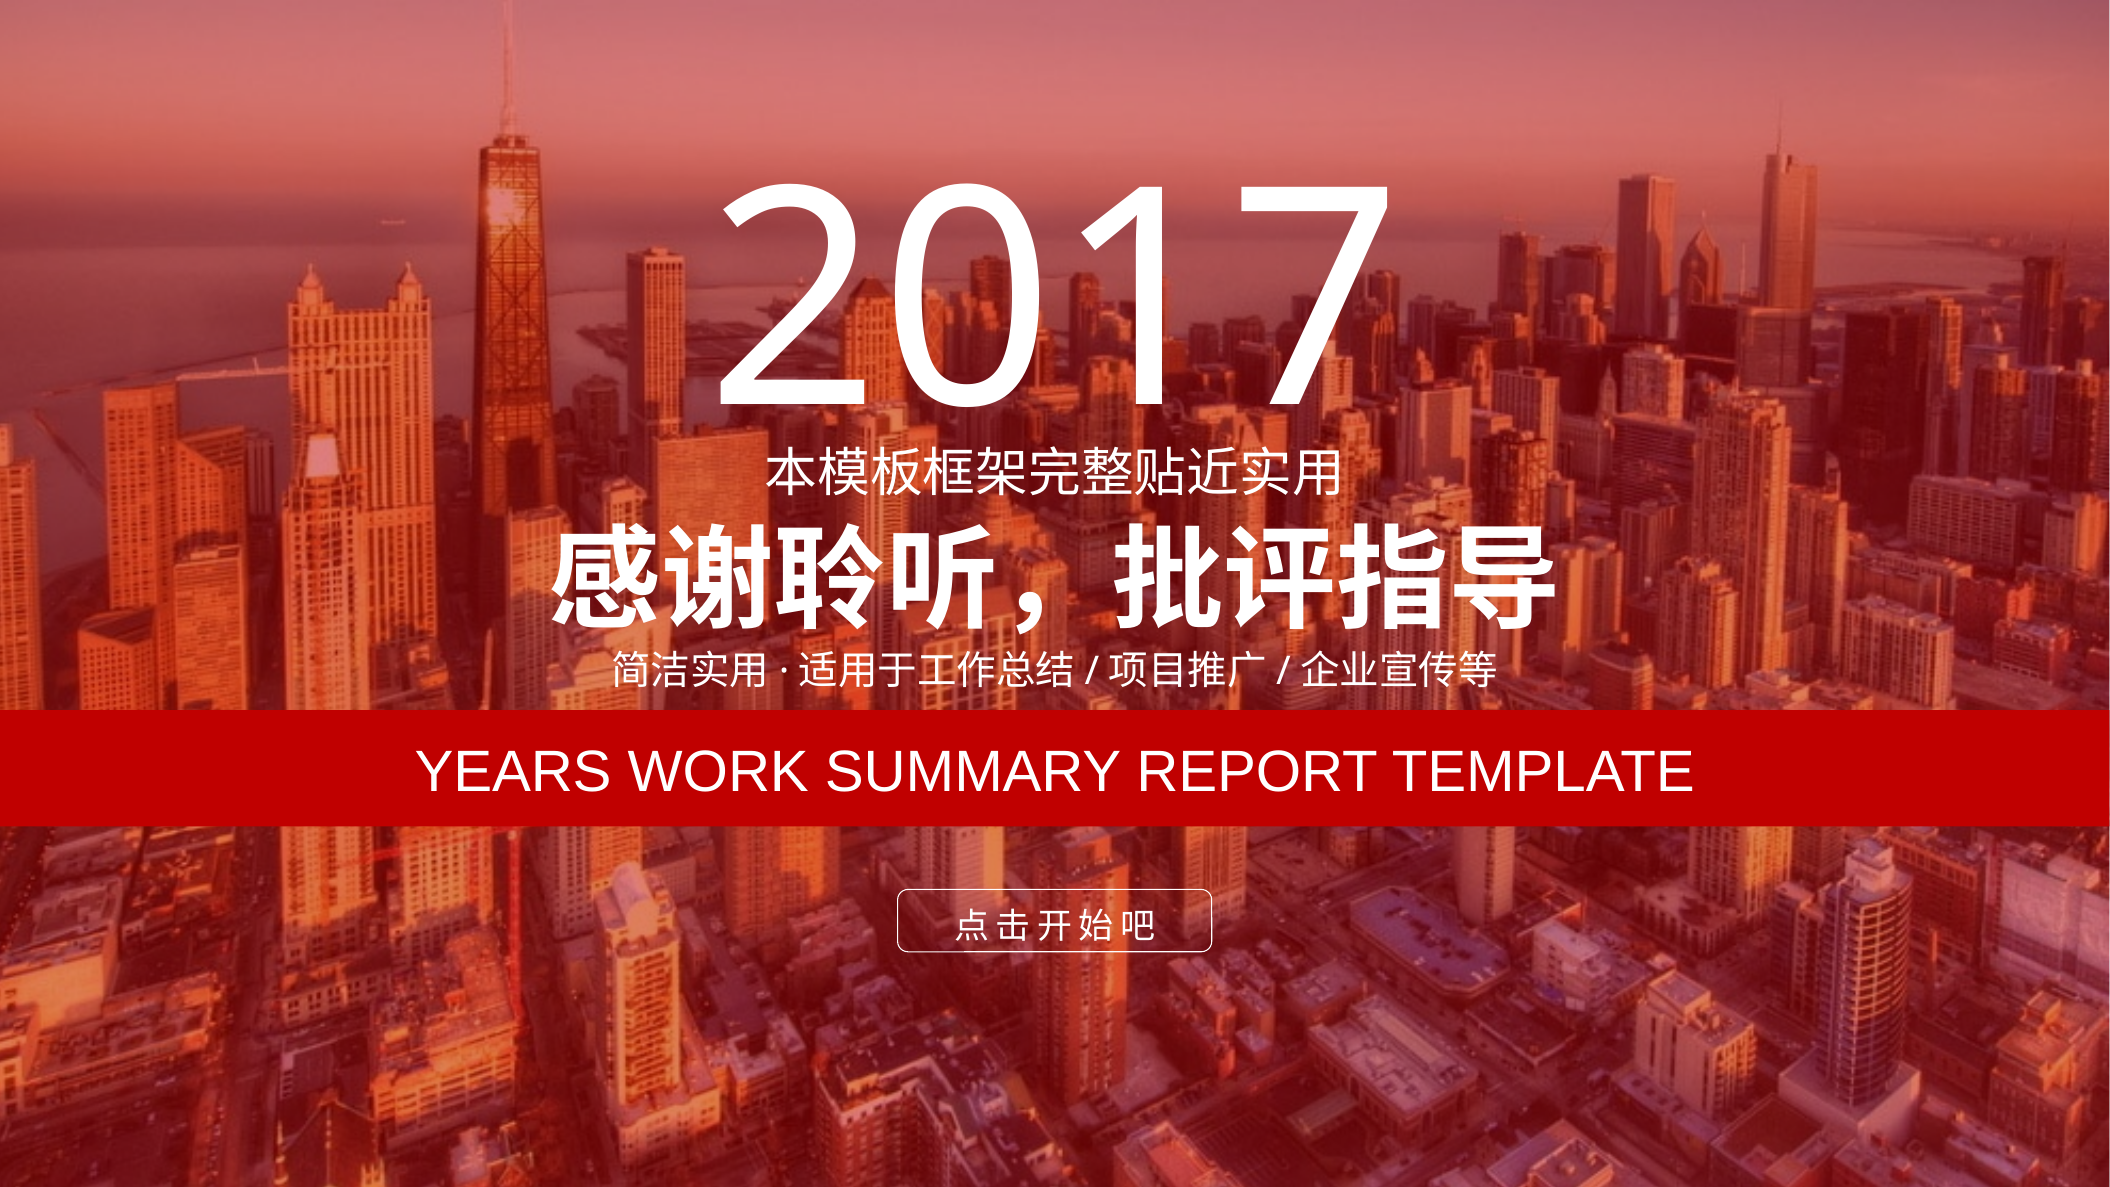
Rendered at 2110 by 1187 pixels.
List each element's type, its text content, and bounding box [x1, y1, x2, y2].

text_box 本模板框架完整贴近实用 [575, 424, 1535, 499]
text_box 简洁实用·适用于工作总结/项目推广/企业宣传等 [578, 623, 1531, 713]
text_box YEARS WORK SUMMARY REPORT TEMPLATE [399, 725, 1710, 811]
text_box [0, 827, 2110, 1187]
text_box [0, 709, 2110, 827]
text_box 感谢聆听，批评指导 [316, 499, 1793, 650]
text_box 2017 [691, 93, 1418, 424]
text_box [895, 889, 1215, 954]
text_box [0, 0, 2110, 709]
